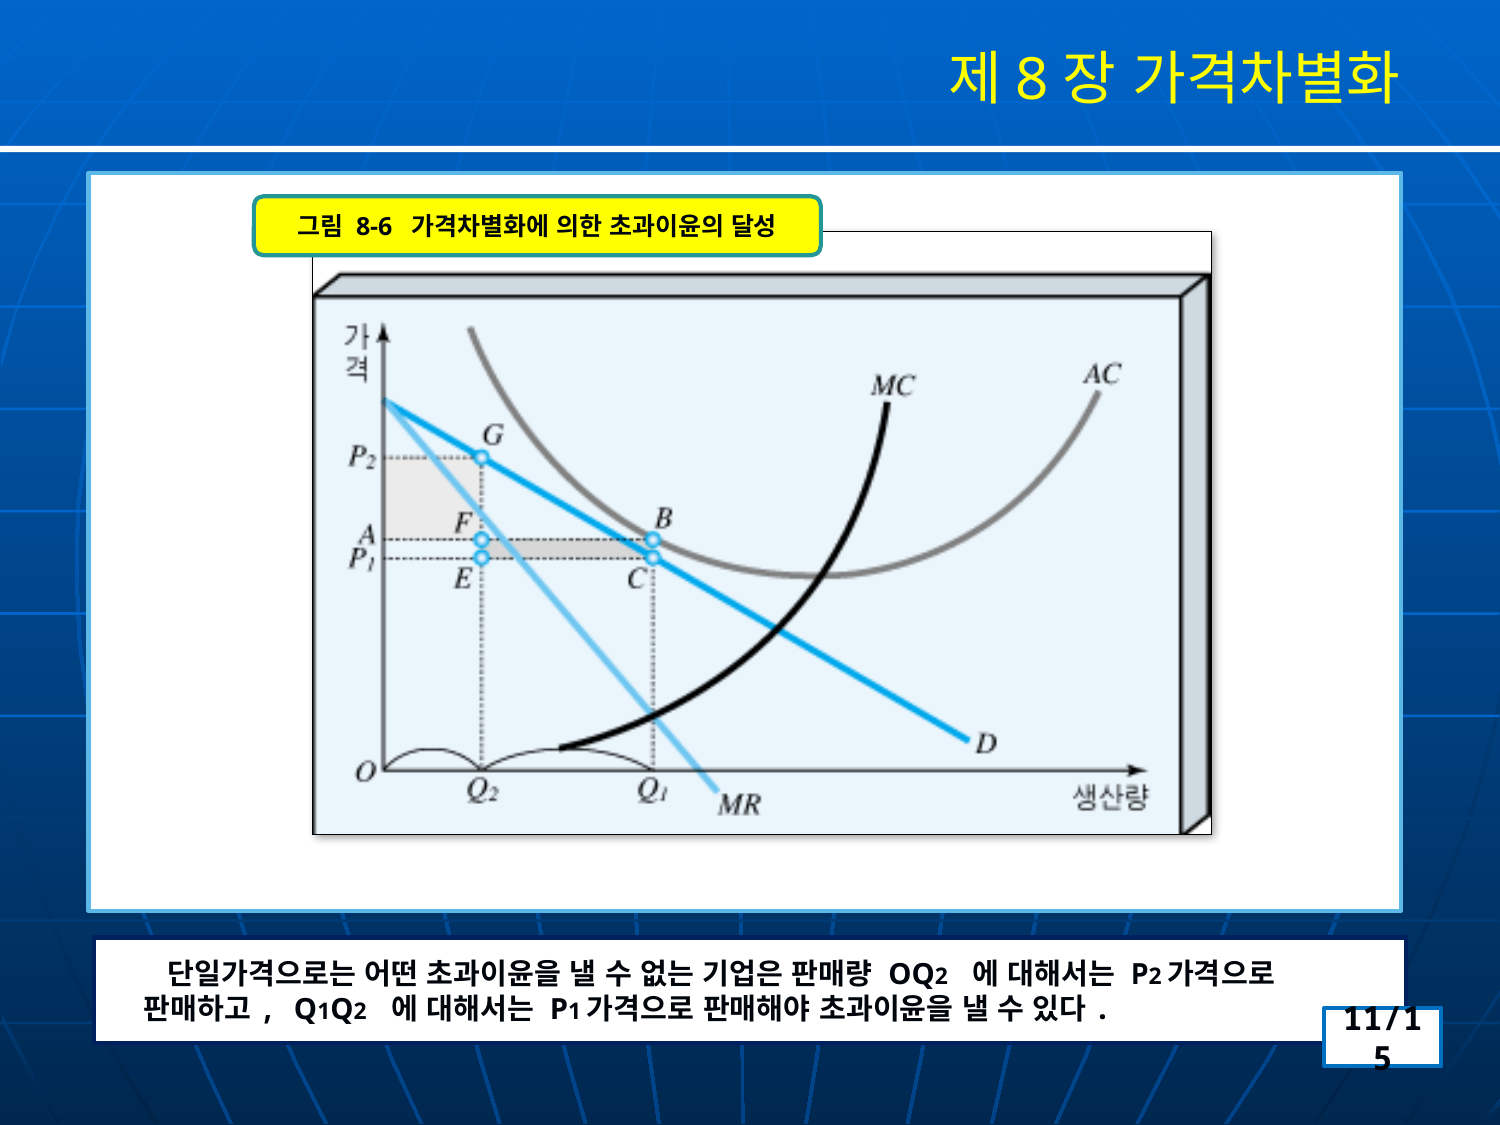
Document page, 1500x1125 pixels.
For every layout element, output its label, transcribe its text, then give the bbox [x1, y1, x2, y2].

picture [312, 231, 1211, 835]
text_box 그림 8-6 가격차별화에 의한 초과이윤의 달성 [251, 194, 823, 258]
text_box [86, 171, 1403, 913]
text_box 단일가격으로는 어떤 초과이윤을 낼 수 없는 기업은 판매량 OQ2 에 대해서는 P2가격으로 판매하고, Q1Q2 에 대해서는 P1가격으로 판매해야 초과이윤을 낼 수 있다. [92, 935, 1408, 1045]
text_box 제8장 가격차별화 [933, 34, 1416, 119]
text_box 11/15 [1322, 1006, 1443, 1068]
